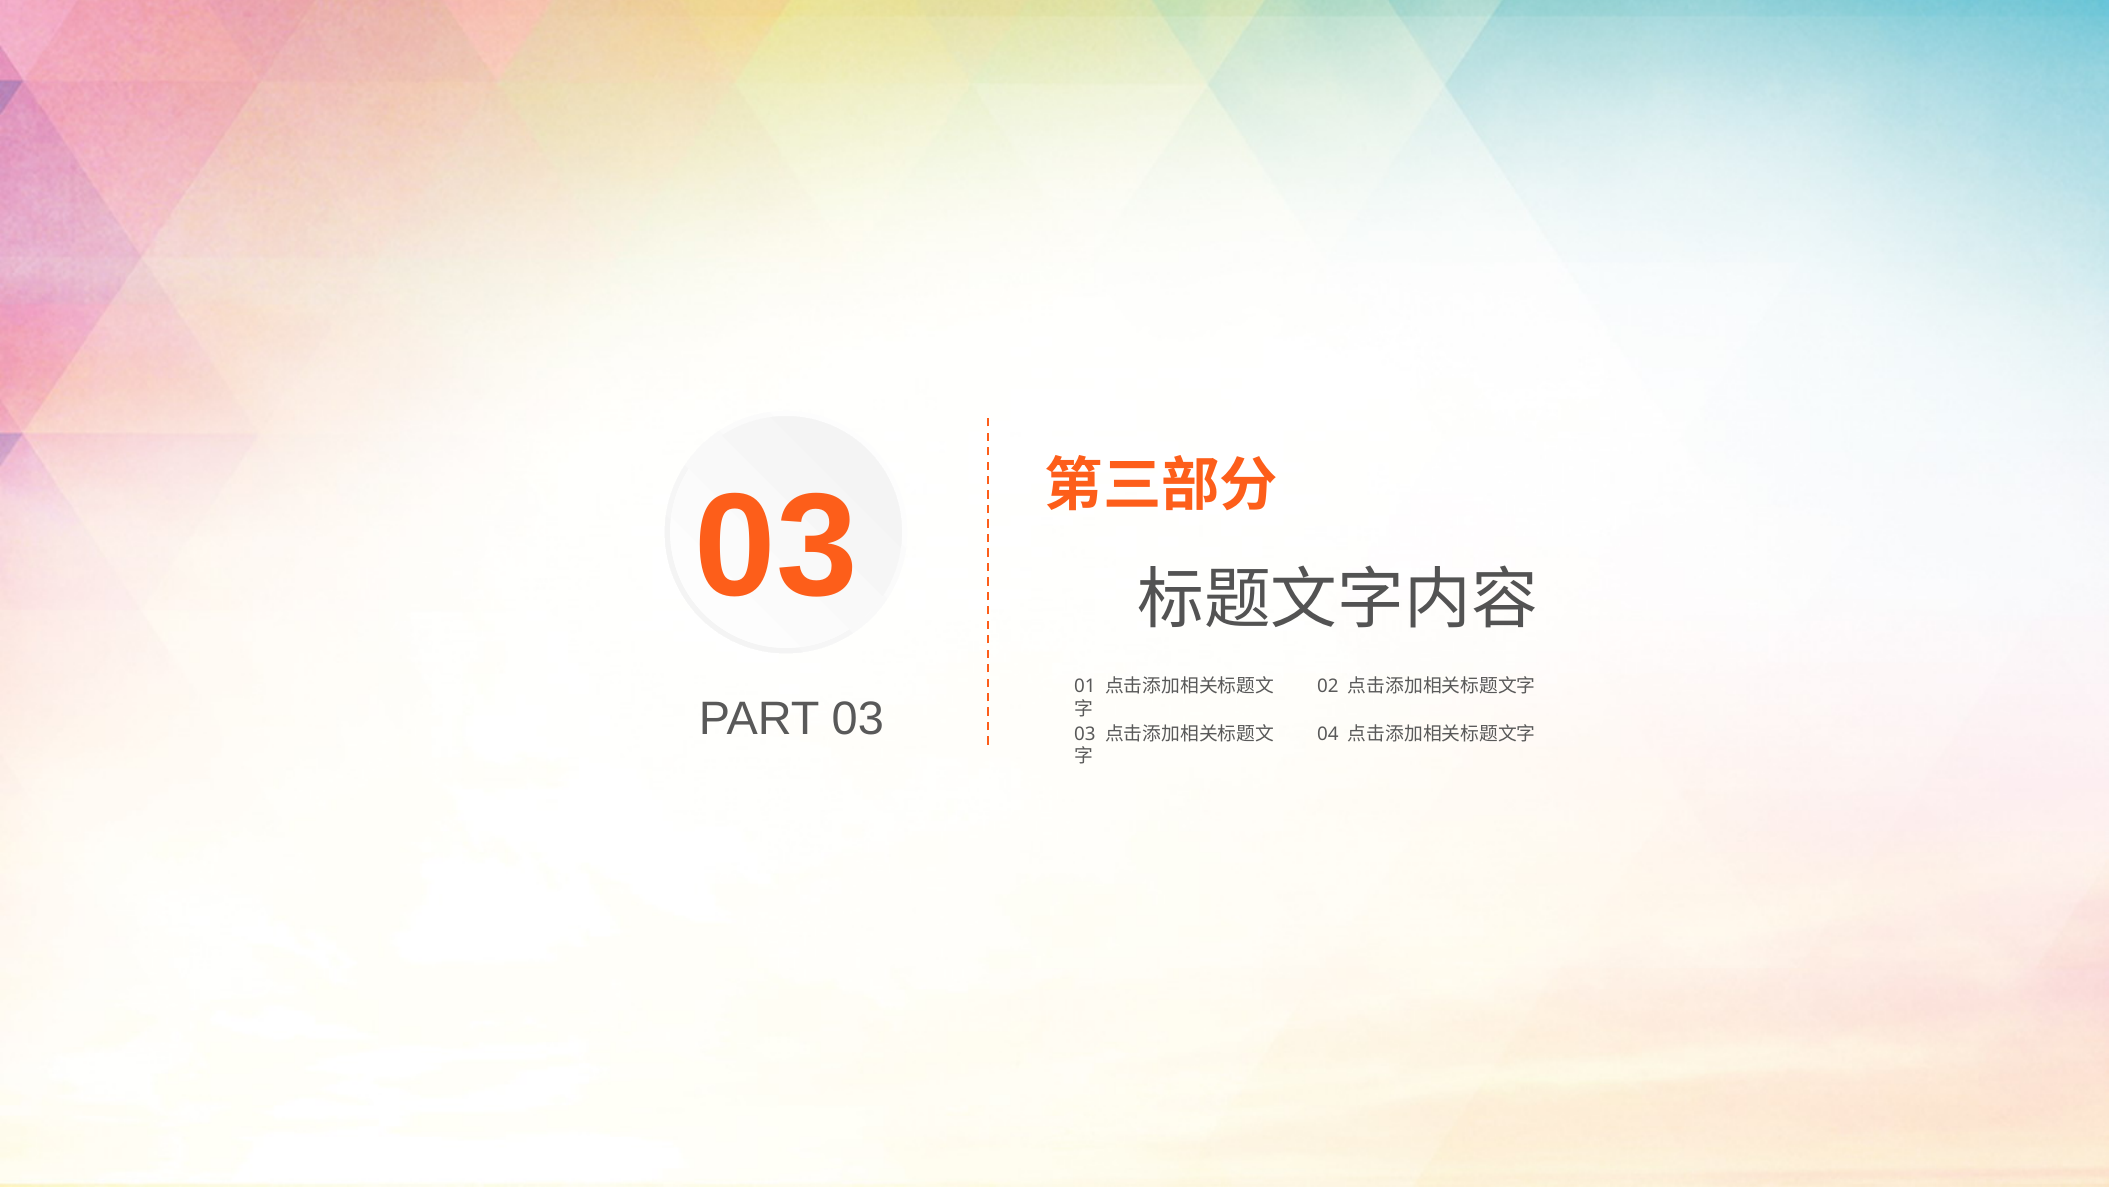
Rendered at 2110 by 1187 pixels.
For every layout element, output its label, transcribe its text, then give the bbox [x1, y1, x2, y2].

text_box 第三部分 标题文字内容 [1011, 439, 1568, 651]
picture [0, 0, 2109, 1187]
text_box PART 03 [698, 687, 908, 745]
text_box 01 点击添加相关标题文字 [1060, 666, 1306, 714]
text_box 04 点击添加相关标题文字 [1303, 714, 1560, 751]
text_box 02 点击添加相关标题文字 [1303, 666, 1560, 704]
text_box 03 点击添加相关标题文字 [1060, 714, 1306, 774]
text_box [664, 410, 908, 654]
